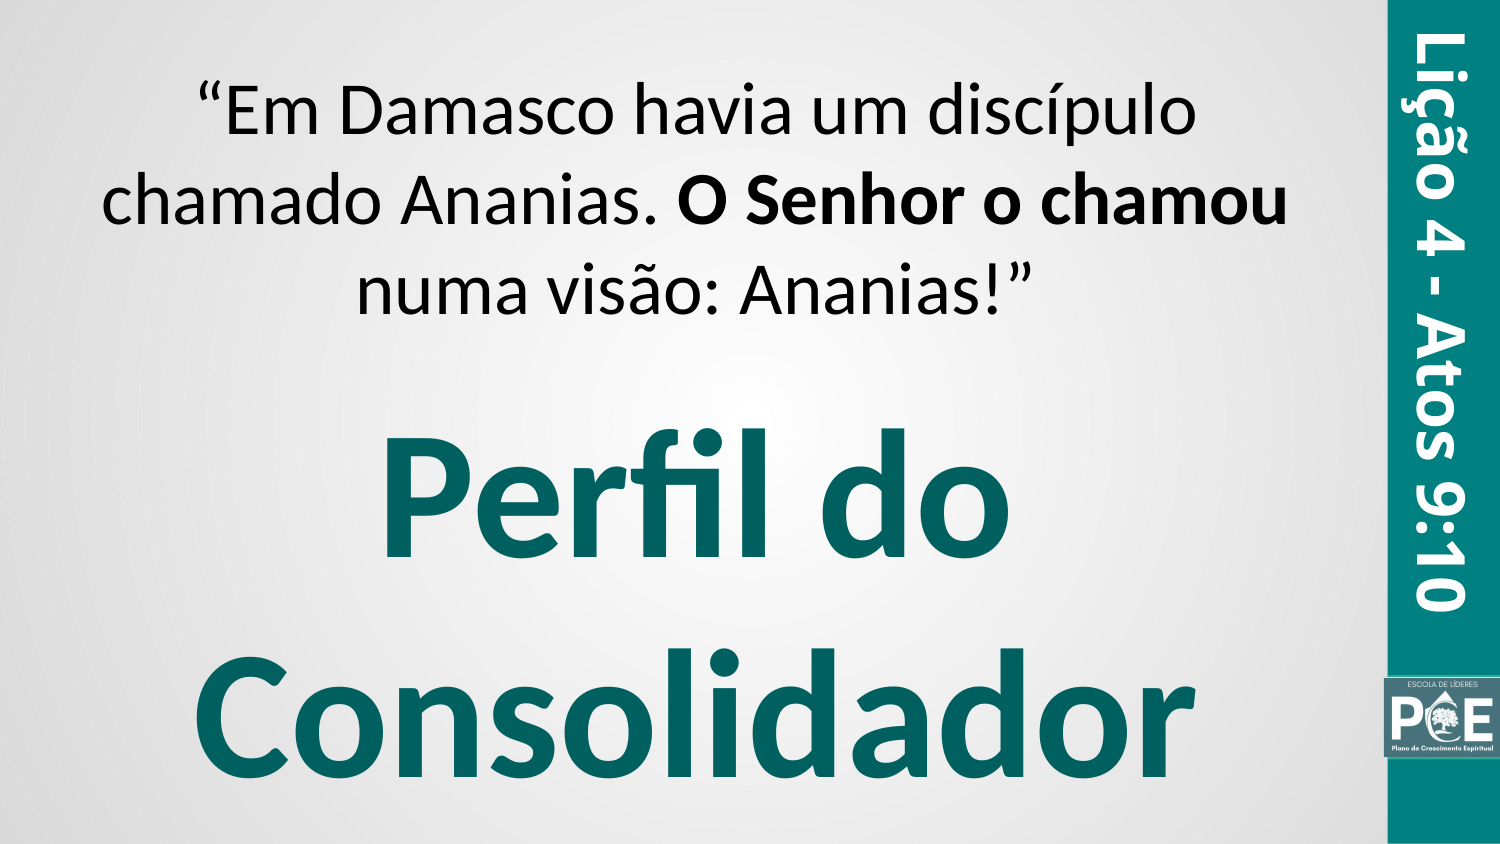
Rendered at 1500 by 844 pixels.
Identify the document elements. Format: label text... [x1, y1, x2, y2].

picture [1383, 677, 1500, 757]
text_box “Em Damasco havia um discípulo chamado Ananias. O Senhor o chamou numa visão: Ananias!” [80, 51, 1312, 337]
text_box Lição 4 - Atos 9:10 [1397, 20, 1492, 622]
text_box Perfil do Consolidador [128, 366, 1264, 822]
